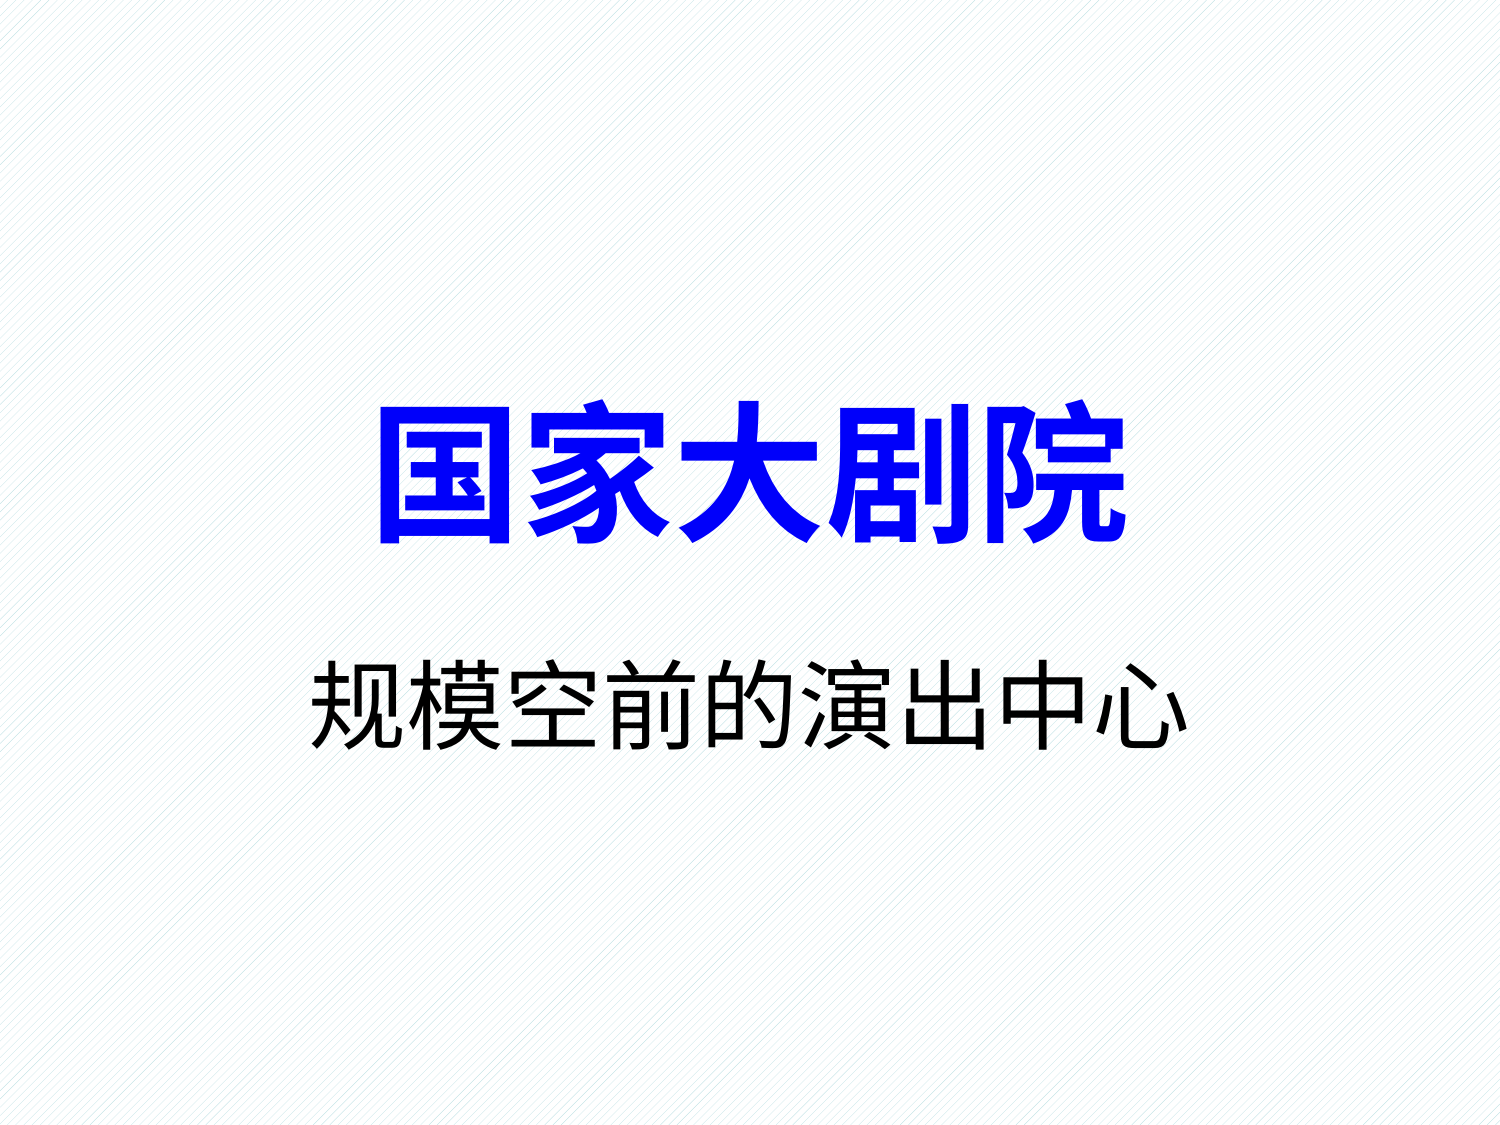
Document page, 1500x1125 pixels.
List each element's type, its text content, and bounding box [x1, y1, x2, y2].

title 国家大剧院 [112, 349, 1388, 591]
subtitle 规模空前的演出中心 [225, 637, 1275, 925]
